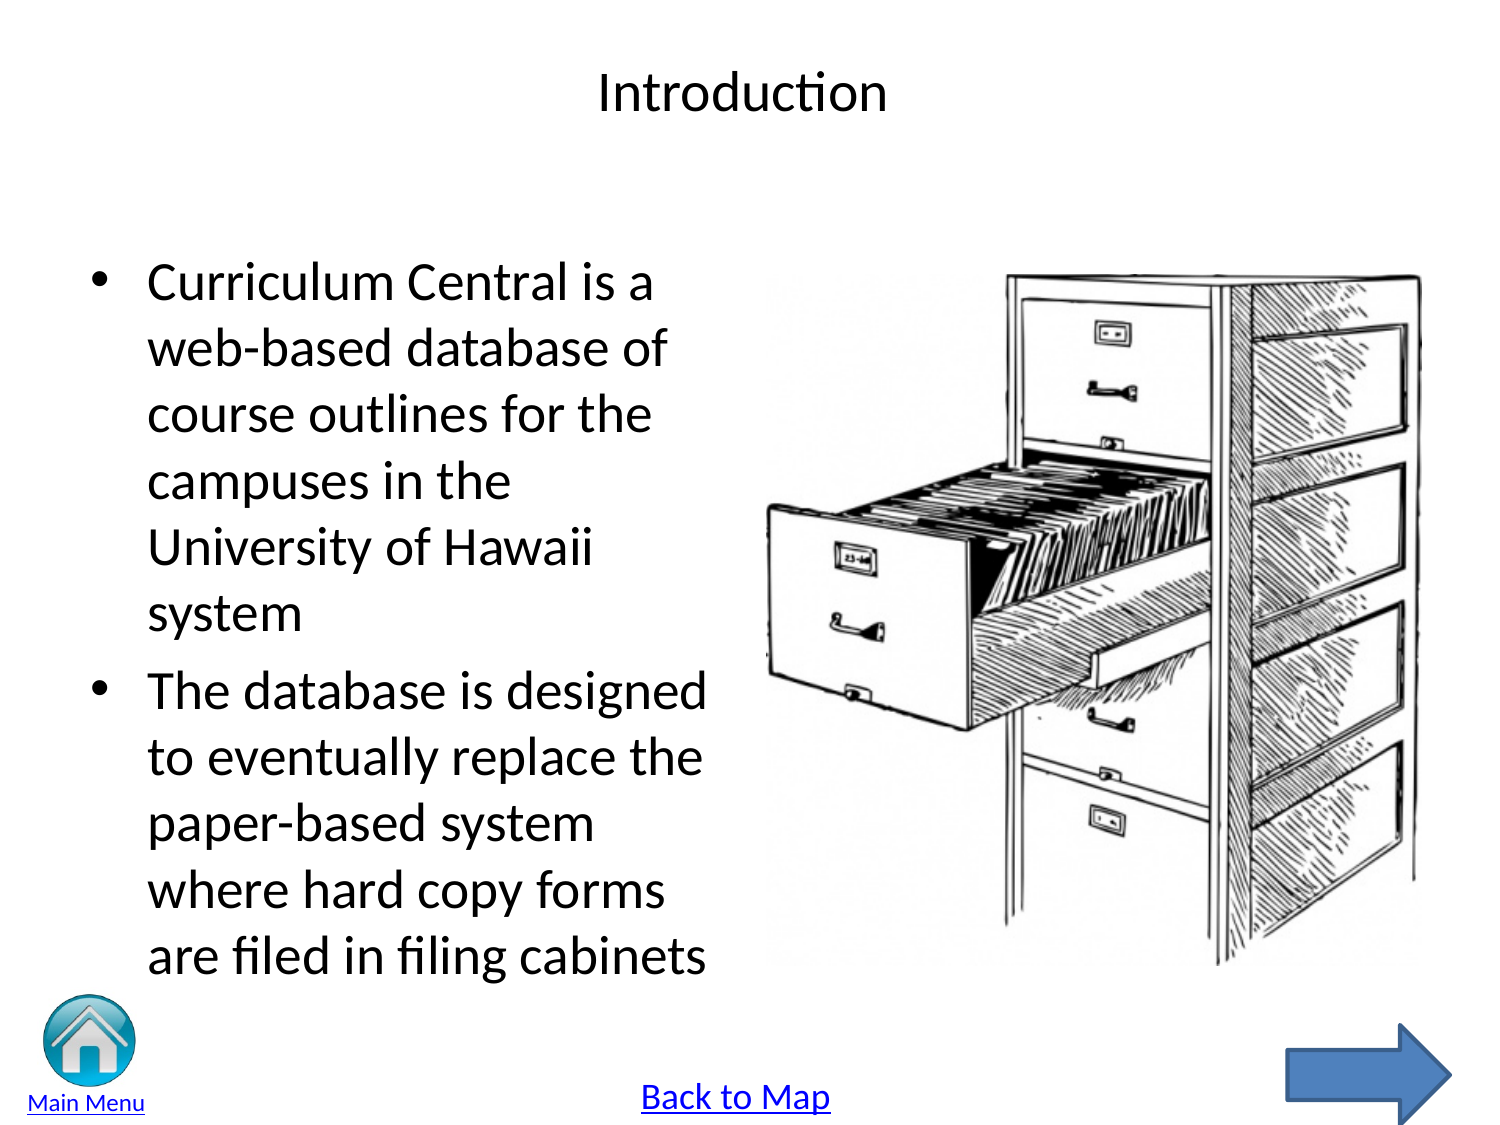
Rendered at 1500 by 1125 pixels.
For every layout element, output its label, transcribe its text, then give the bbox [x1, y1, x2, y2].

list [766, 274, 1422, 966]
title Introduction [75, 45, 1425, 200]
picture [37, 987, 141, 1091]
text_box Back to Map [626, 1064, 846, 1125]
list Curriculum Central is a web-based database of course outlines for the campuses in the University of Hawaii system The database is designed to eventually replace the paper-based system where hard copy forms are filed in filing cabinets [75, 237, 738, 1005]
